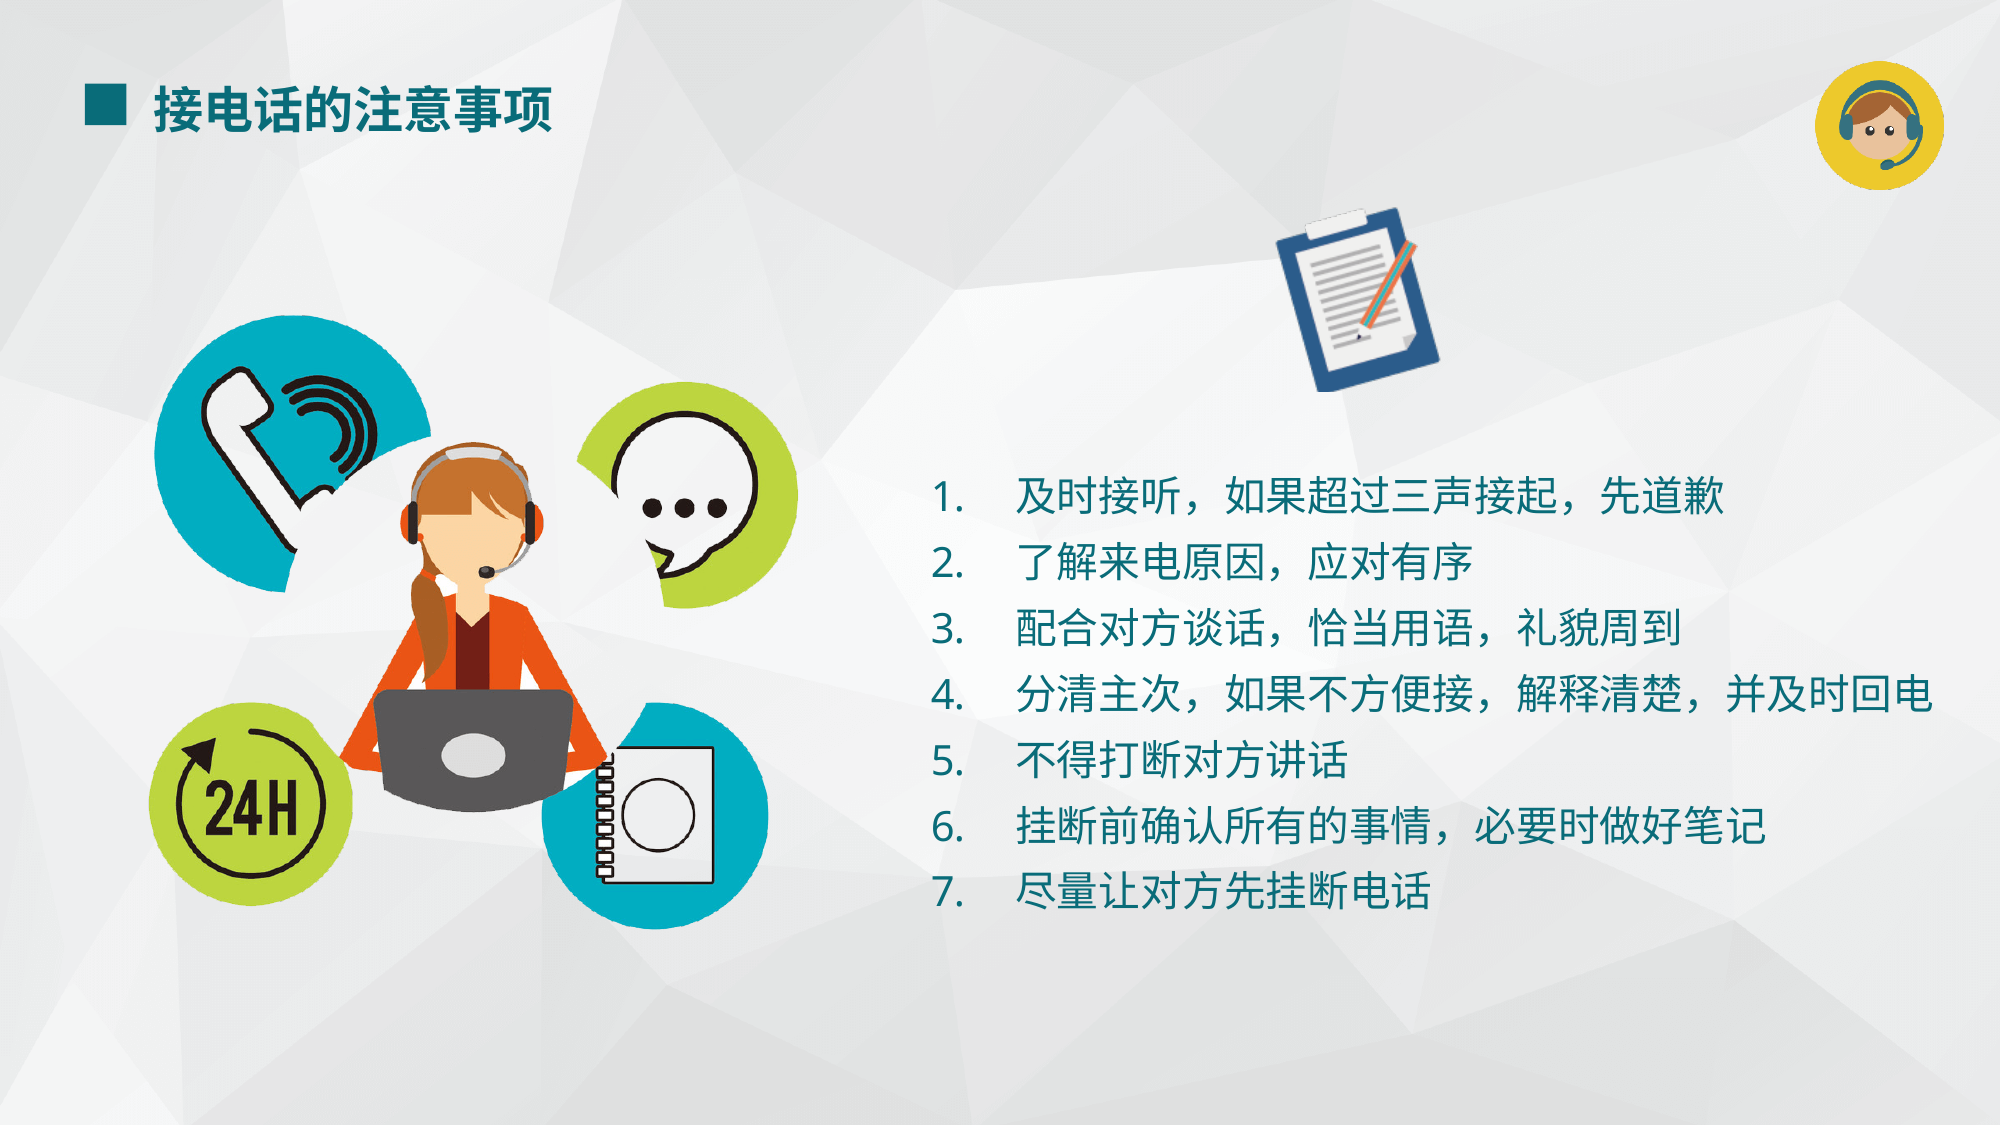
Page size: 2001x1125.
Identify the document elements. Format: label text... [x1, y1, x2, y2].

text_box 接电话的注意事项 [138, 71, 855, 147]
text_box 及时接听，如果超过三声接起，先道歉 了解来电原因，应对有序 配合对方谈话，恰当用语，礼貌周到 分清主次，如果不方便接，解释清楚，并及时回电 不得打断对方讲话 挂断前确认所有的事情，必要时做好笔记 尽量让对方先挂断电话 [915, 468, 1975, 1125]
picture [0, 0, 2000, 1125]
text_box [83, 81, 129, 127]
